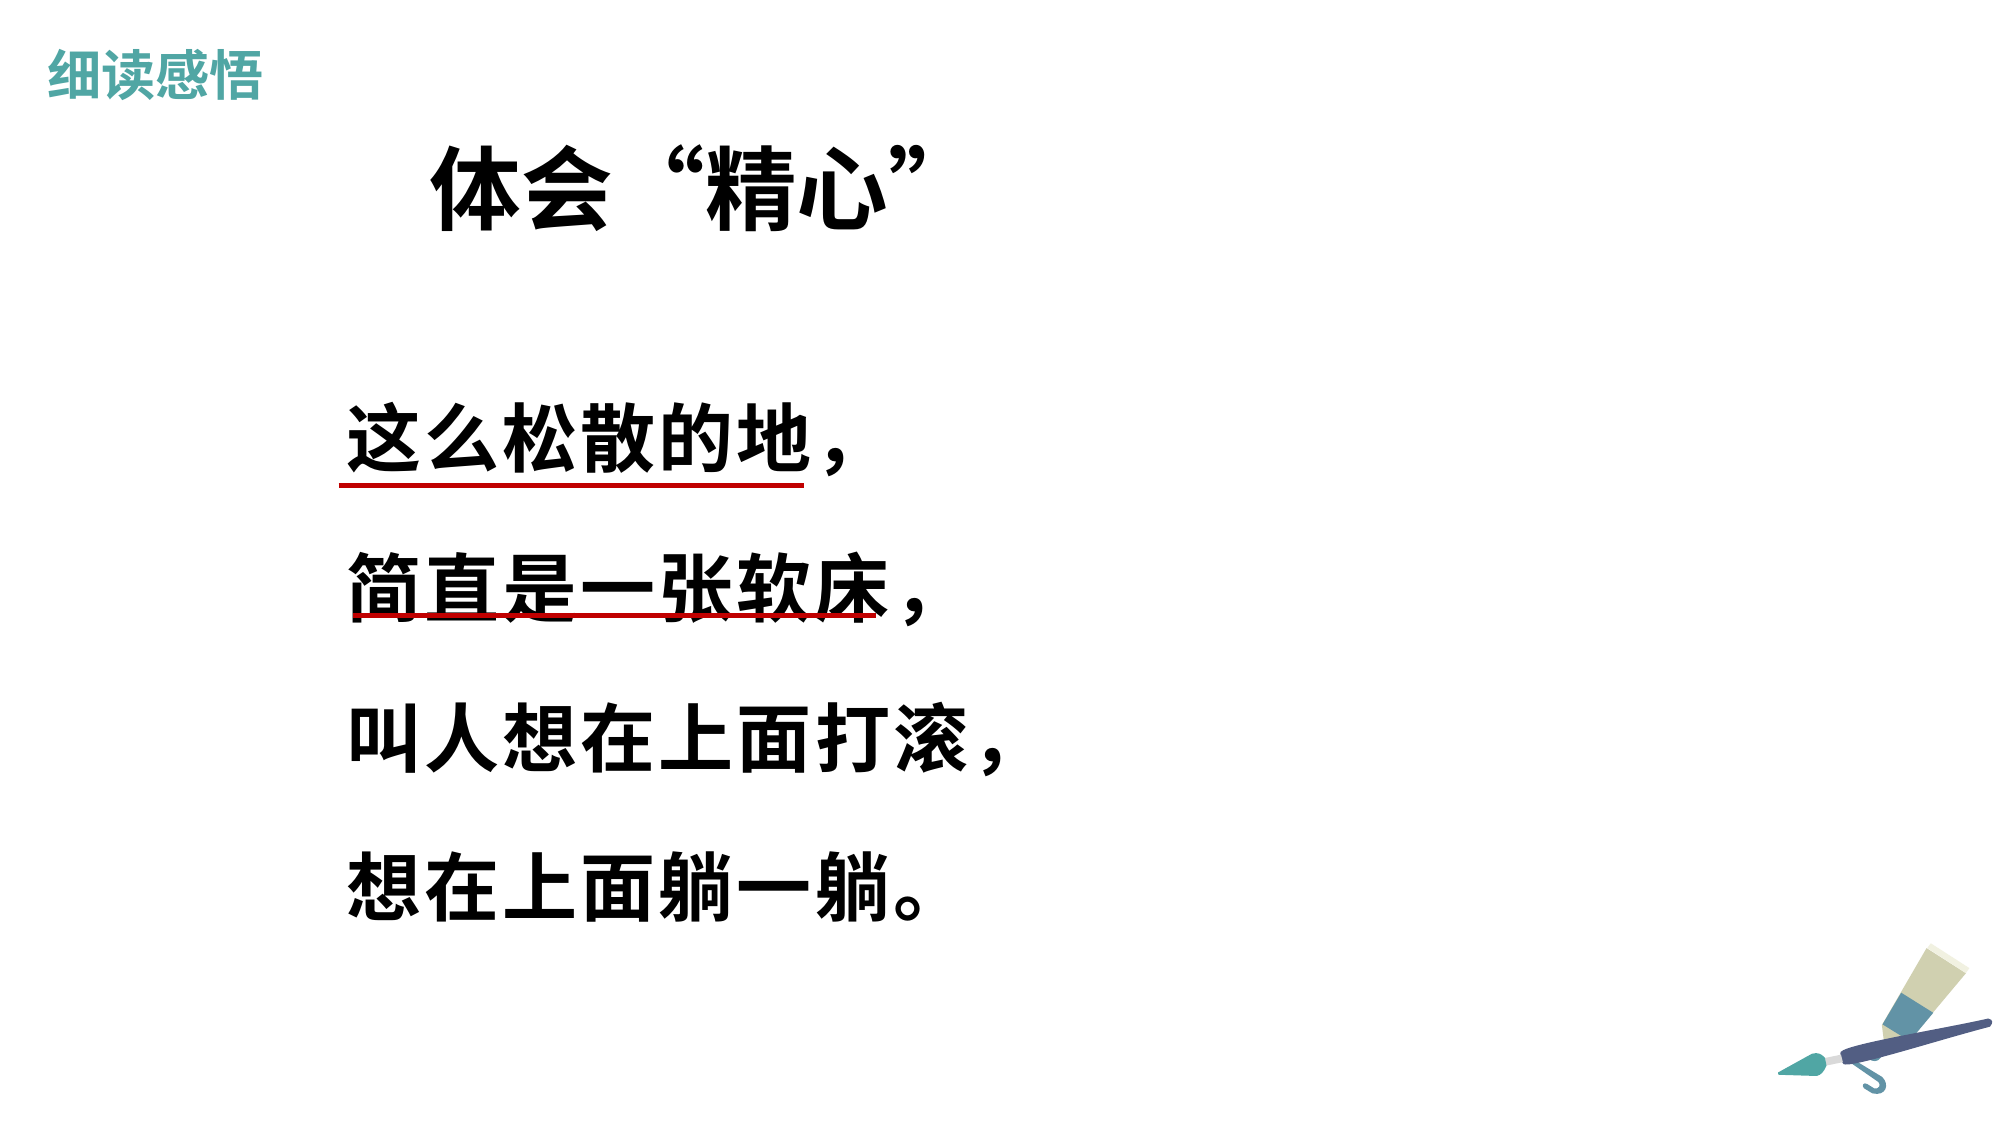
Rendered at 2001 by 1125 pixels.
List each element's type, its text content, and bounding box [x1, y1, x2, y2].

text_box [1811, 945, 1974, 1125]
list 这么松散的地， 简直是一张软床， 叫人想在上面打滚， 想在上面躺一躺。 [331, 366, 1682, 1045]
text_box 细读感悟 [32, 33, 347, 114]
text_box 体会“精心” [415, 124, 1051, 250]
